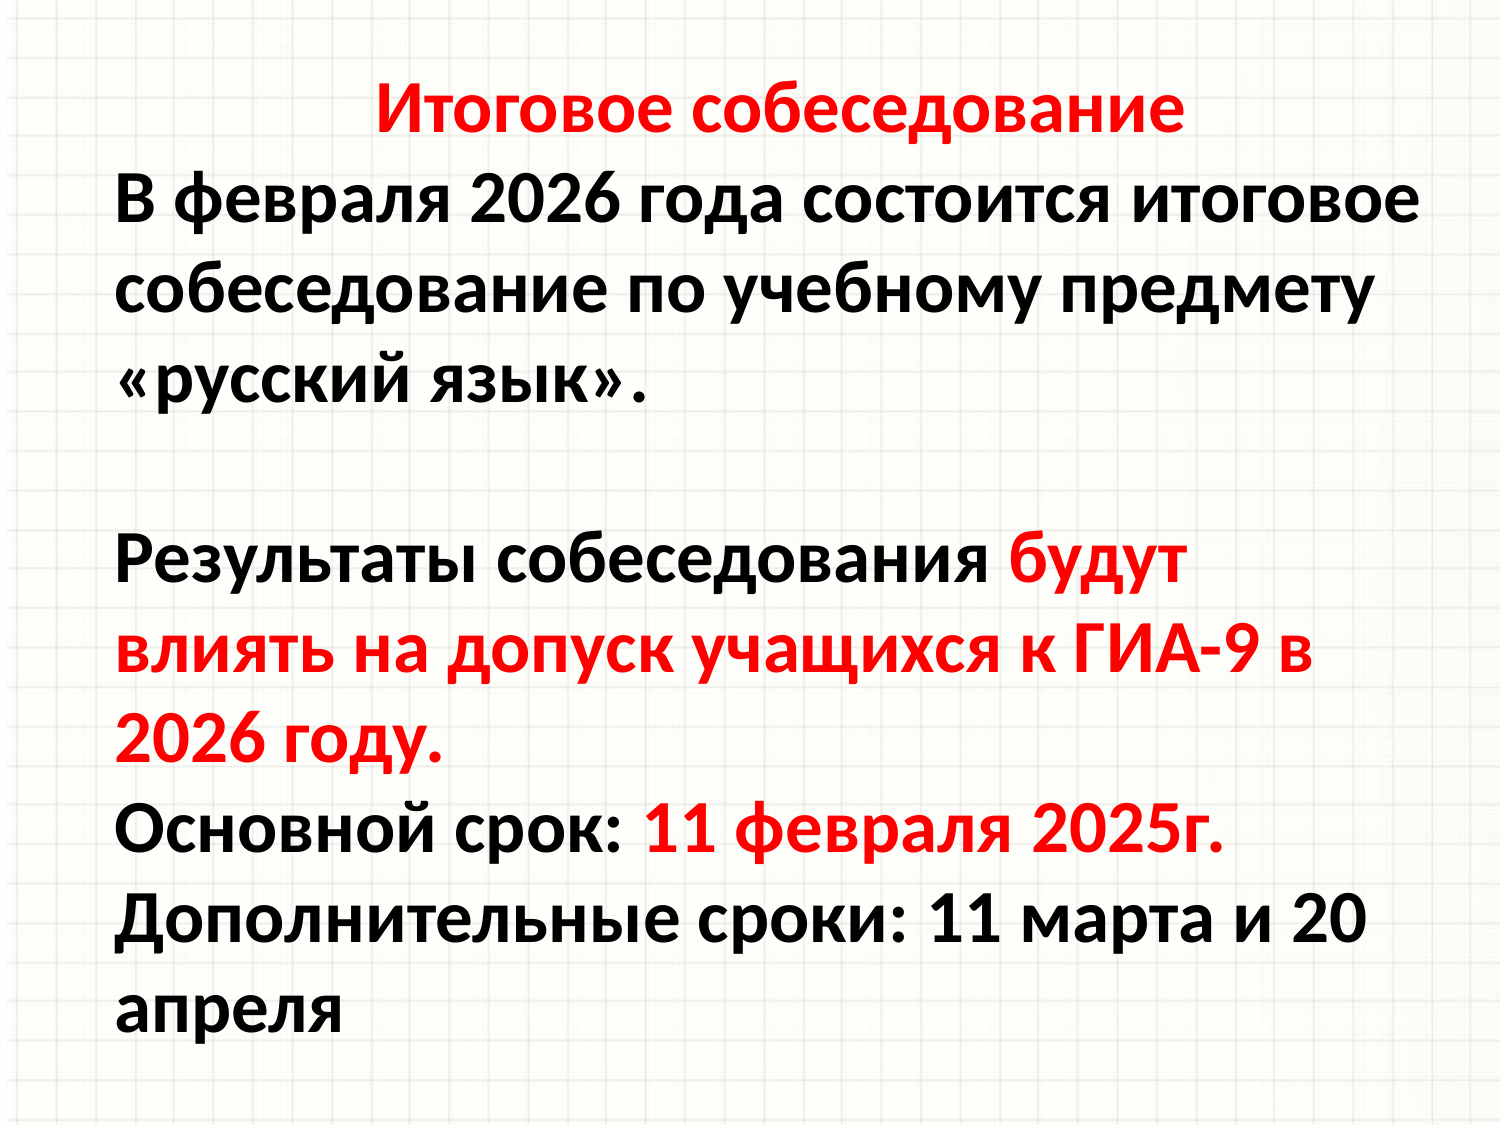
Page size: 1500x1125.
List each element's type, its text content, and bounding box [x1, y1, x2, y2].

picture [7, 0, 1500, 1125]
text_box Итоговое собеседование В февраля 2026 года состоится итоговое собеседование по учебному предмету «русский язык». Результаты собеседования будут влиять на допуск учащихся к ГИА-9 в 2026 году. Основной срок: 11 февраля 2025г. Дополнительные сроки: 11 марта и 20 апреля [99, 49, 1463, 1055]
